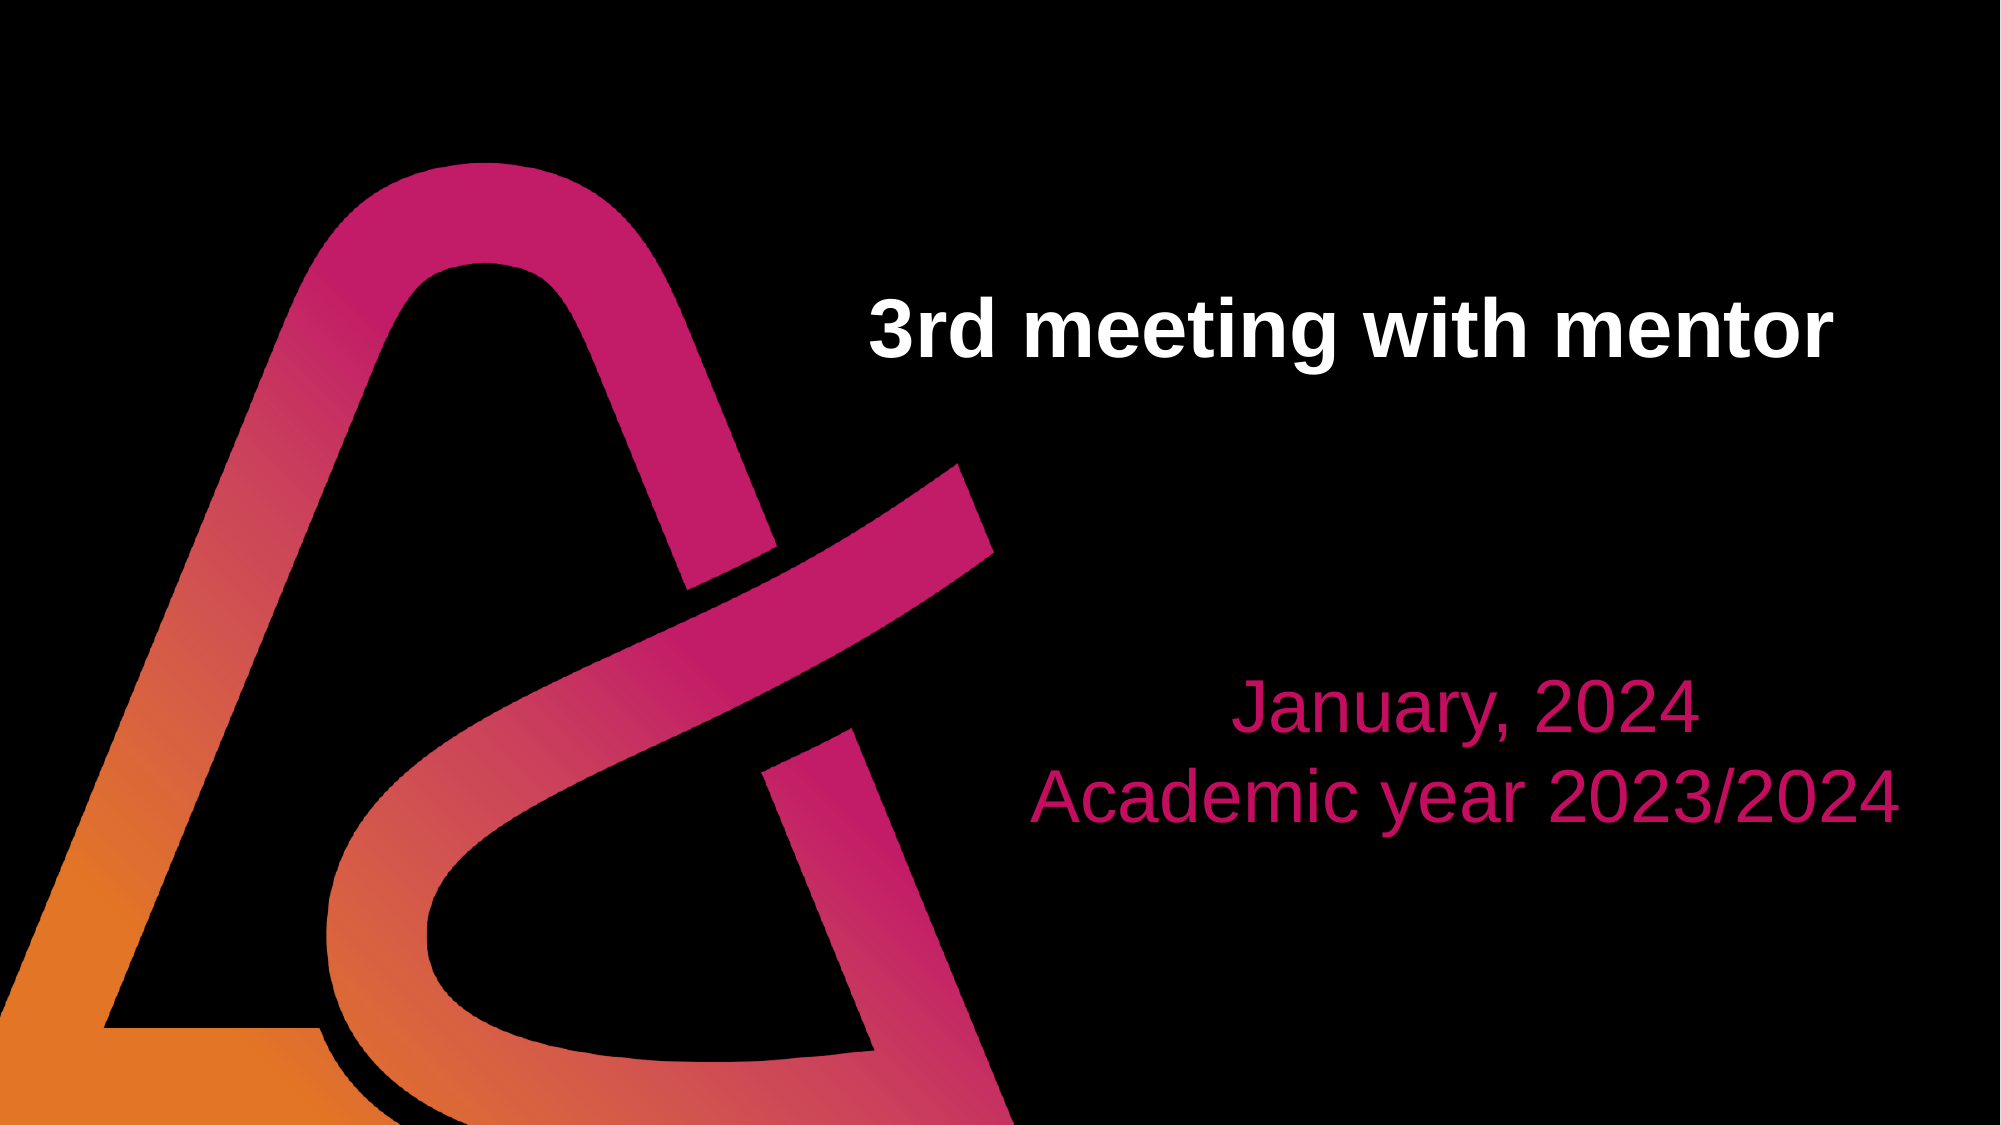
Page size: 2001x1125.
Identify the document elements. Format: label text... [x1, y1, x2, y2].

title 3rd meeting with mentor [835, 152, 1870, 509]
text_box January, 2024 Academic year 2023/2024 [988, 649, 1945, 845]
picture [0, 143, 1015, 1125]
